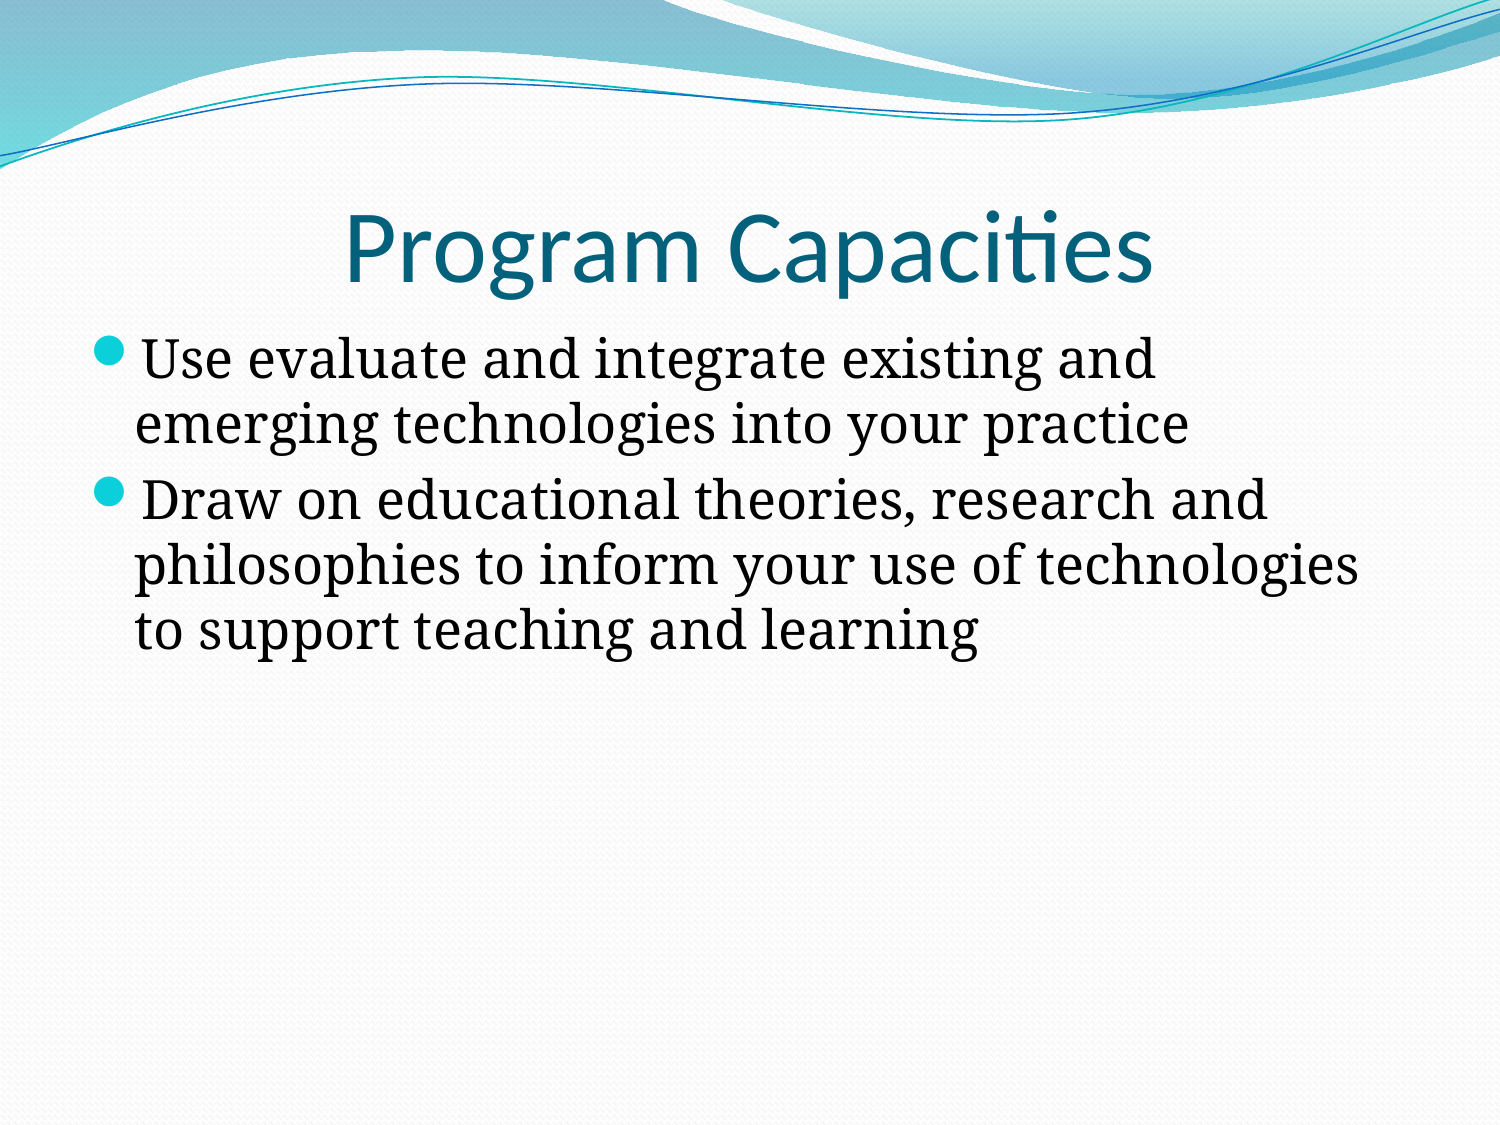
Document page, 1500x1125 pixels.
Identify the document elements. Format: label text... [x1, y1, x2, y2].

title Program Capacities [75, 115, 1425, 303]
list Use evaluate and integrate existing and emerging technologies into your practice Draw on educational theories, research and philosophies to inform your use of technologies to support teaching and learning [75, 317, 1425, 1038]
